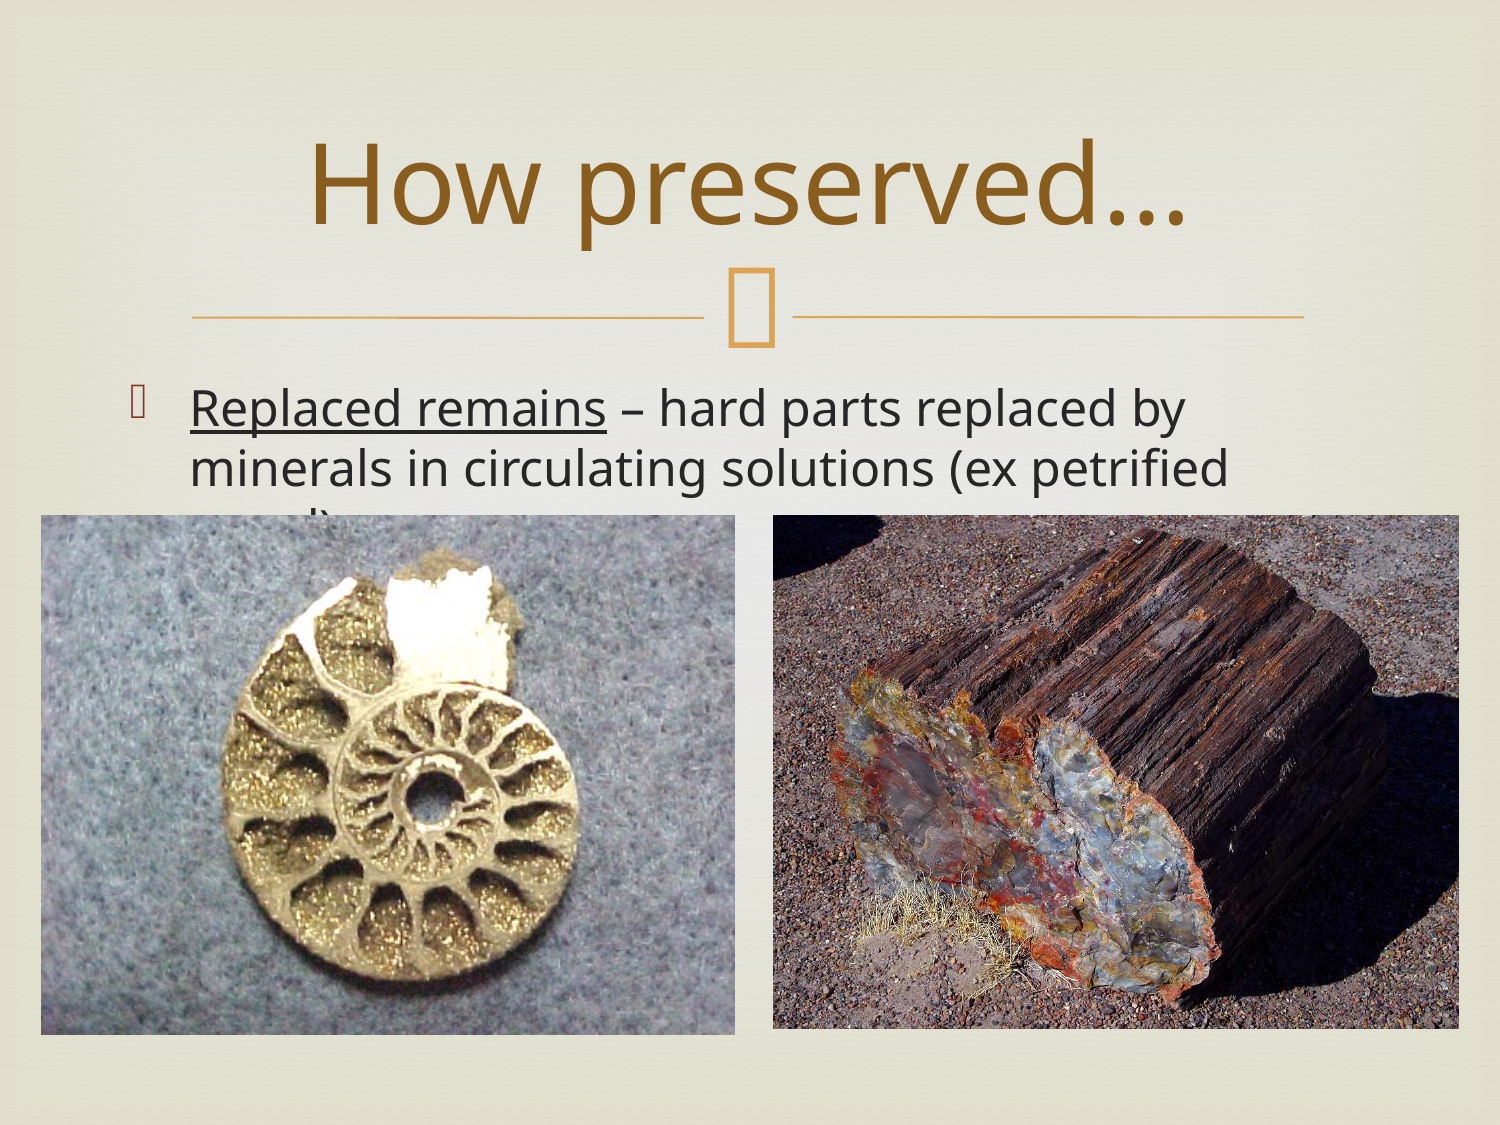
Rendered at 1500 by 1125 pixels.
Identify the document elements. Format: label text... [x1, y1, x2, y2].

list Replaced remains – hard parts replaced by minerals in circulating solutions (ex petrified wood) [114, 368, 1386, 1005]
picture [40, 514, 735, 1036]
title How preserved… [112, 93, 1386, 267]
picture [773, 514, 1460, 1030]
